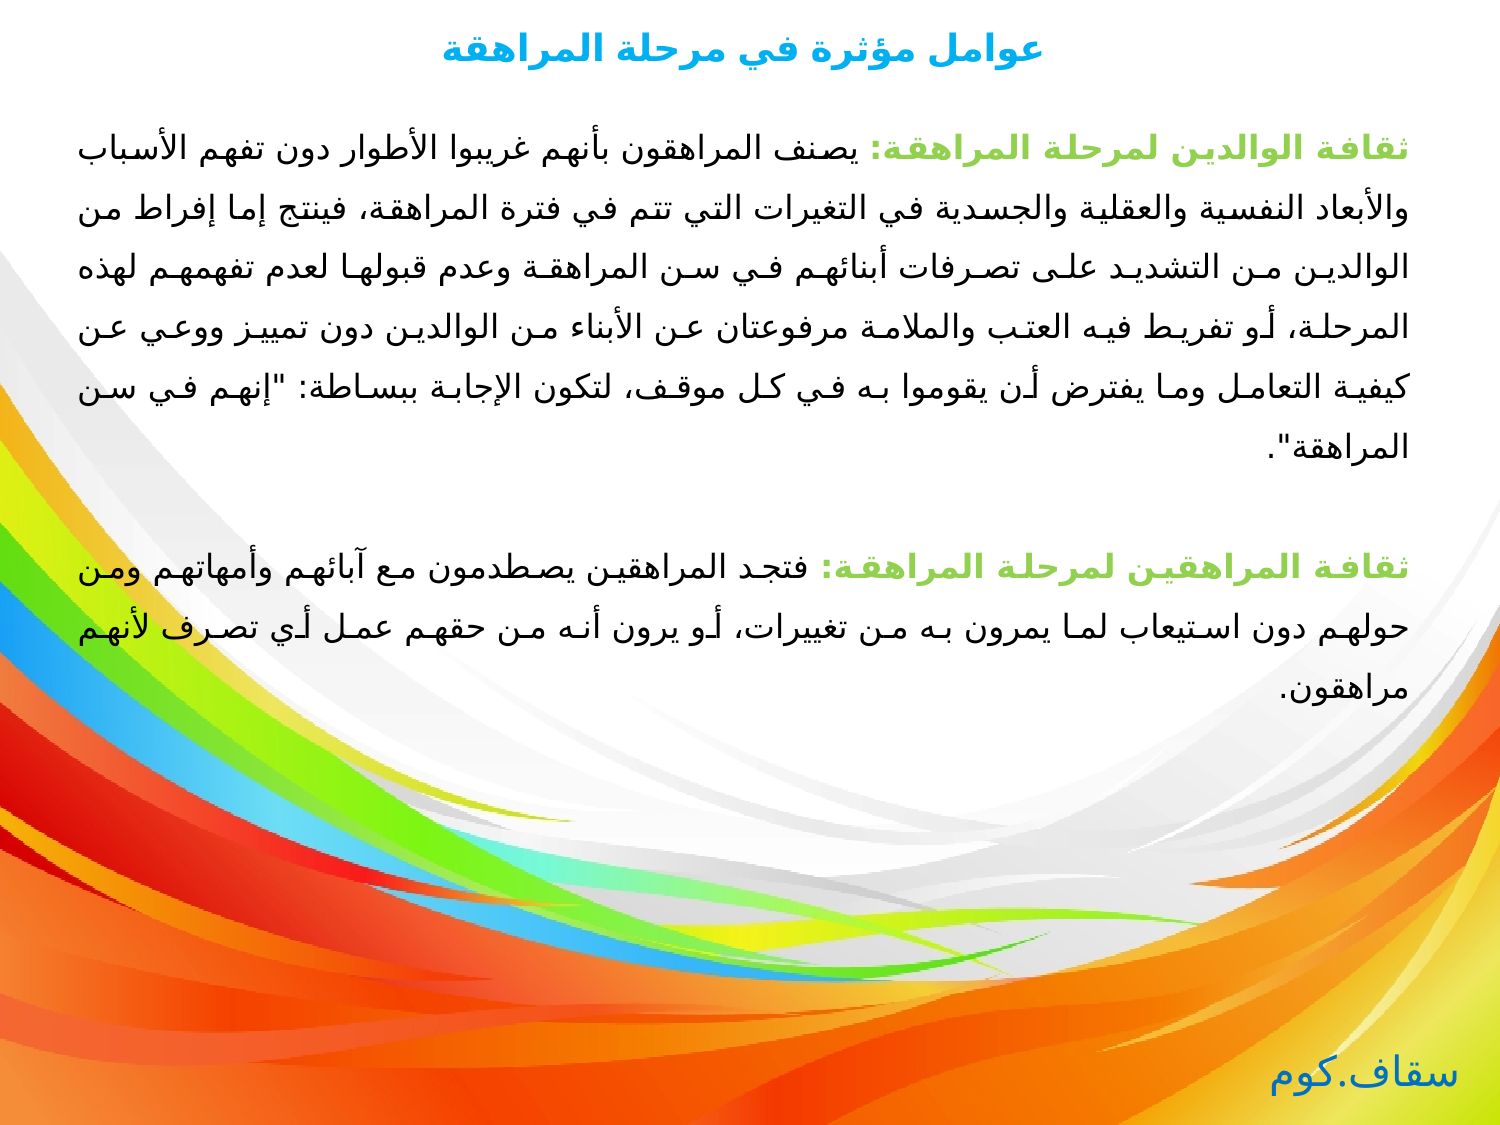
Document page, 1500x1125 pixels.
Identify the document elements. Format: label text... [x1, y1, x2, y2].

text_box عوامل مؤثرة في مرحلة المراهقة ثقافة الوالدين لمرحلة المراهقة: يصنف المراهقون بأنهم غريبوا الأطوار دون تفهم الأسباب والأبعاد النفسية والعقلية والجسدية في التغيرات التي تتم في فترة المراهقة، فينتج إما إفراط من الوالدين من التشديد على تصرفات أبنائهم في سن المراهقة وعدم قبولها لعدم تفهمهم لهذه المرحلة، أو تفريط فيه العتب والملامة مرفوعتان عن الأبناء من الوالدين دون تمييز ووعي عن كيفية التعامل وما يفترض أن يقوموا به في كل موقف، لتكون الإجابة ببساطة: "إنهم في سن المراهقة". ثقافة المراهقين لمرحلة المراهقة: فتجد المراهقين يصطدمون مع آبائهم وأمهاتهم ومن حولهم دون استيعاب لما يمرون به من تغييرات، أو يرون أنه من حقهم عمل أي تصرف لأنهم مراهقون. [62, 0, 1425, 713]
picture [0, 0, 1500, 1125]
